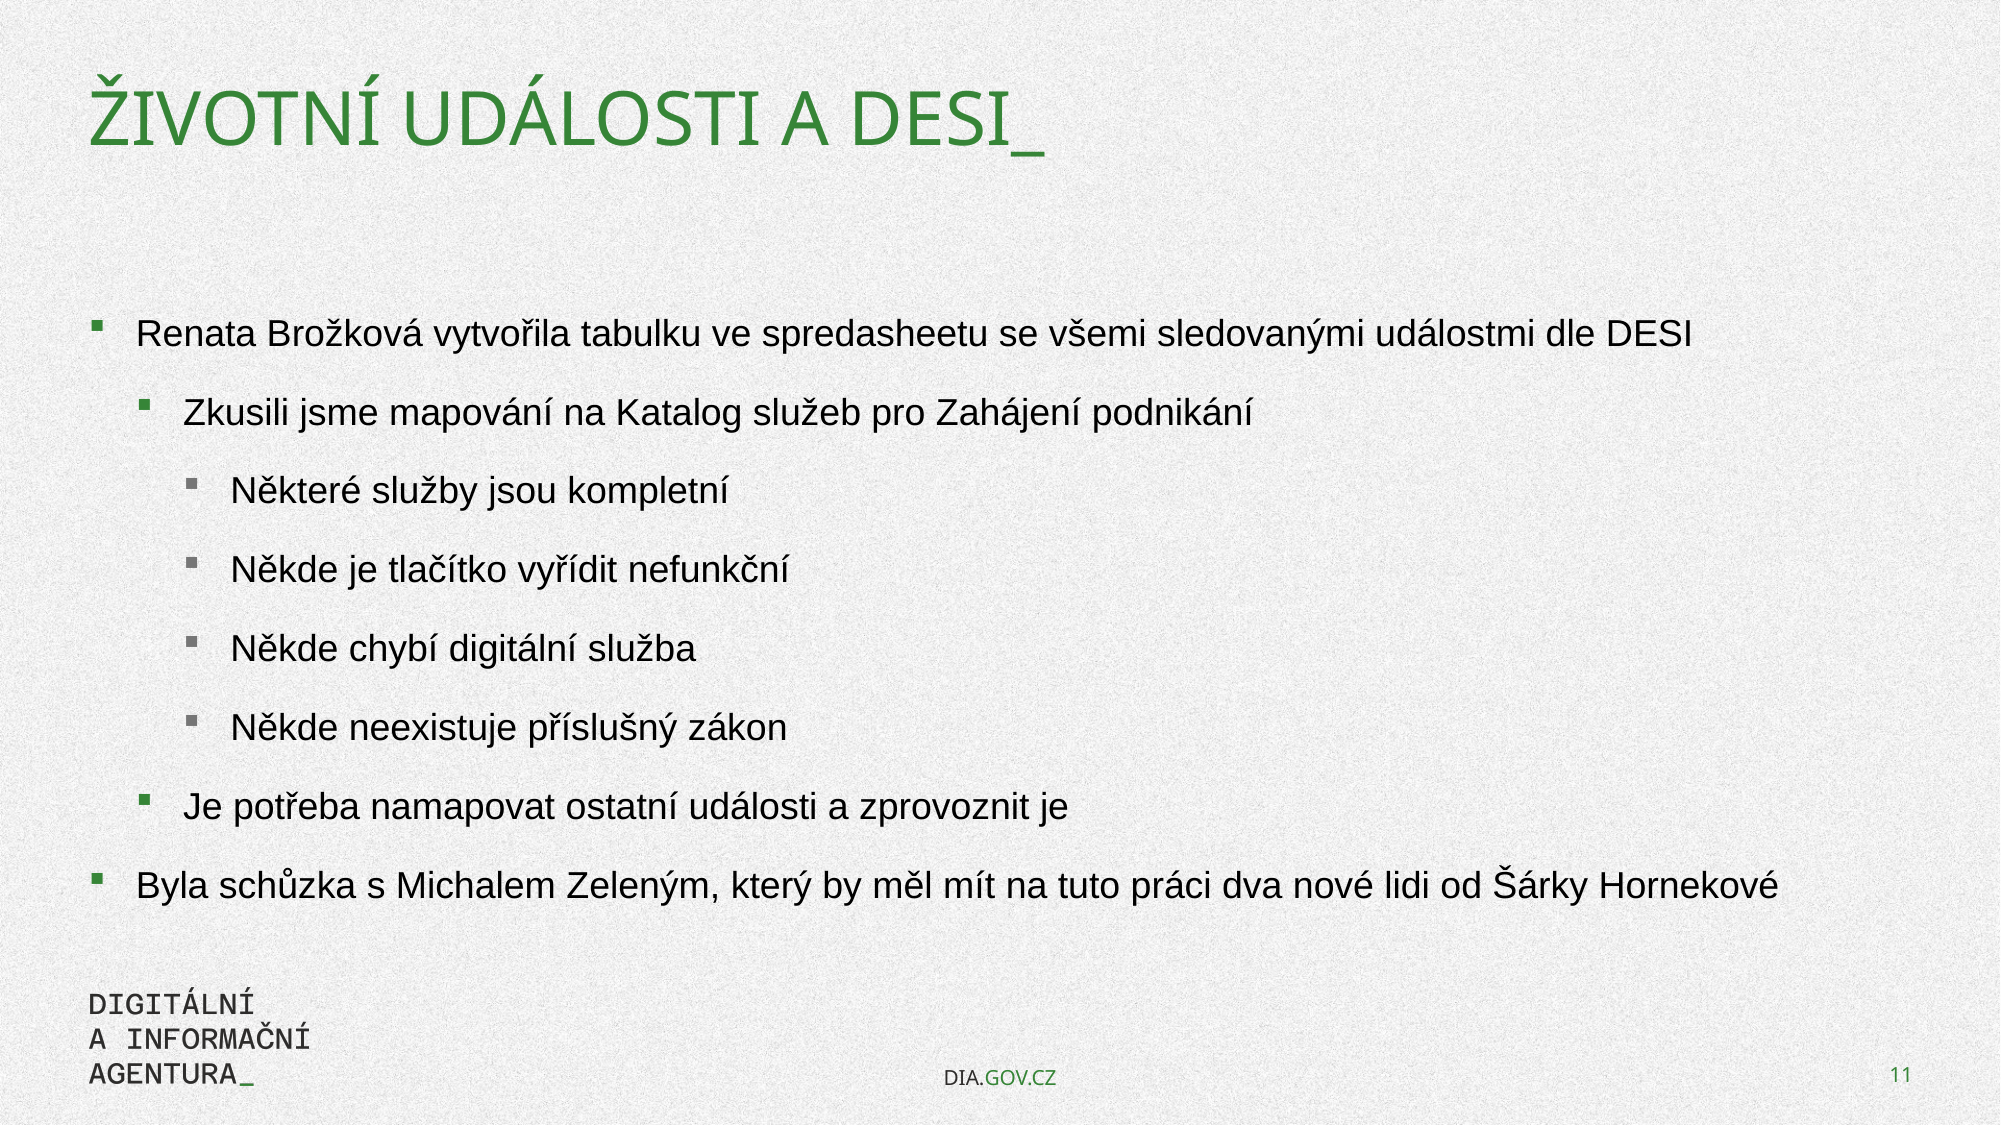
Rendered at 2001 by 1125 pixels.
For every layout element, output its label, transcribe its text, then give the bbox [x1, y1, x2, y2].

slide_number 11 [1612, 1037, 1928, 1098]
footer DIA.GOV.CZ [558, 1037, 1442, 1098]
title Životní události A DESI_ [88, 70, 1912, 284]
picture [0, 0, 2001, 1125]
list Renata Brožková vytvořila tabulku ve spredasheetu se všemi sledovanými událostmi dle DESI Zkusili jsme mapování na Katalog služeb pro Zahájení podnikání Některé služby jsou kompletní Někde je tlačítko vyřídit nefunkční Někde chybí digitální služba Někde neexistuje příslušný zákon Je potřeba namapovat ostatní události a zprovoznit je Byla schůzka s Michalem Zeleným, který by měl mít na tuto práci dva nové lidi od Šárky Hornekové [88, 299, 1912, 980]
